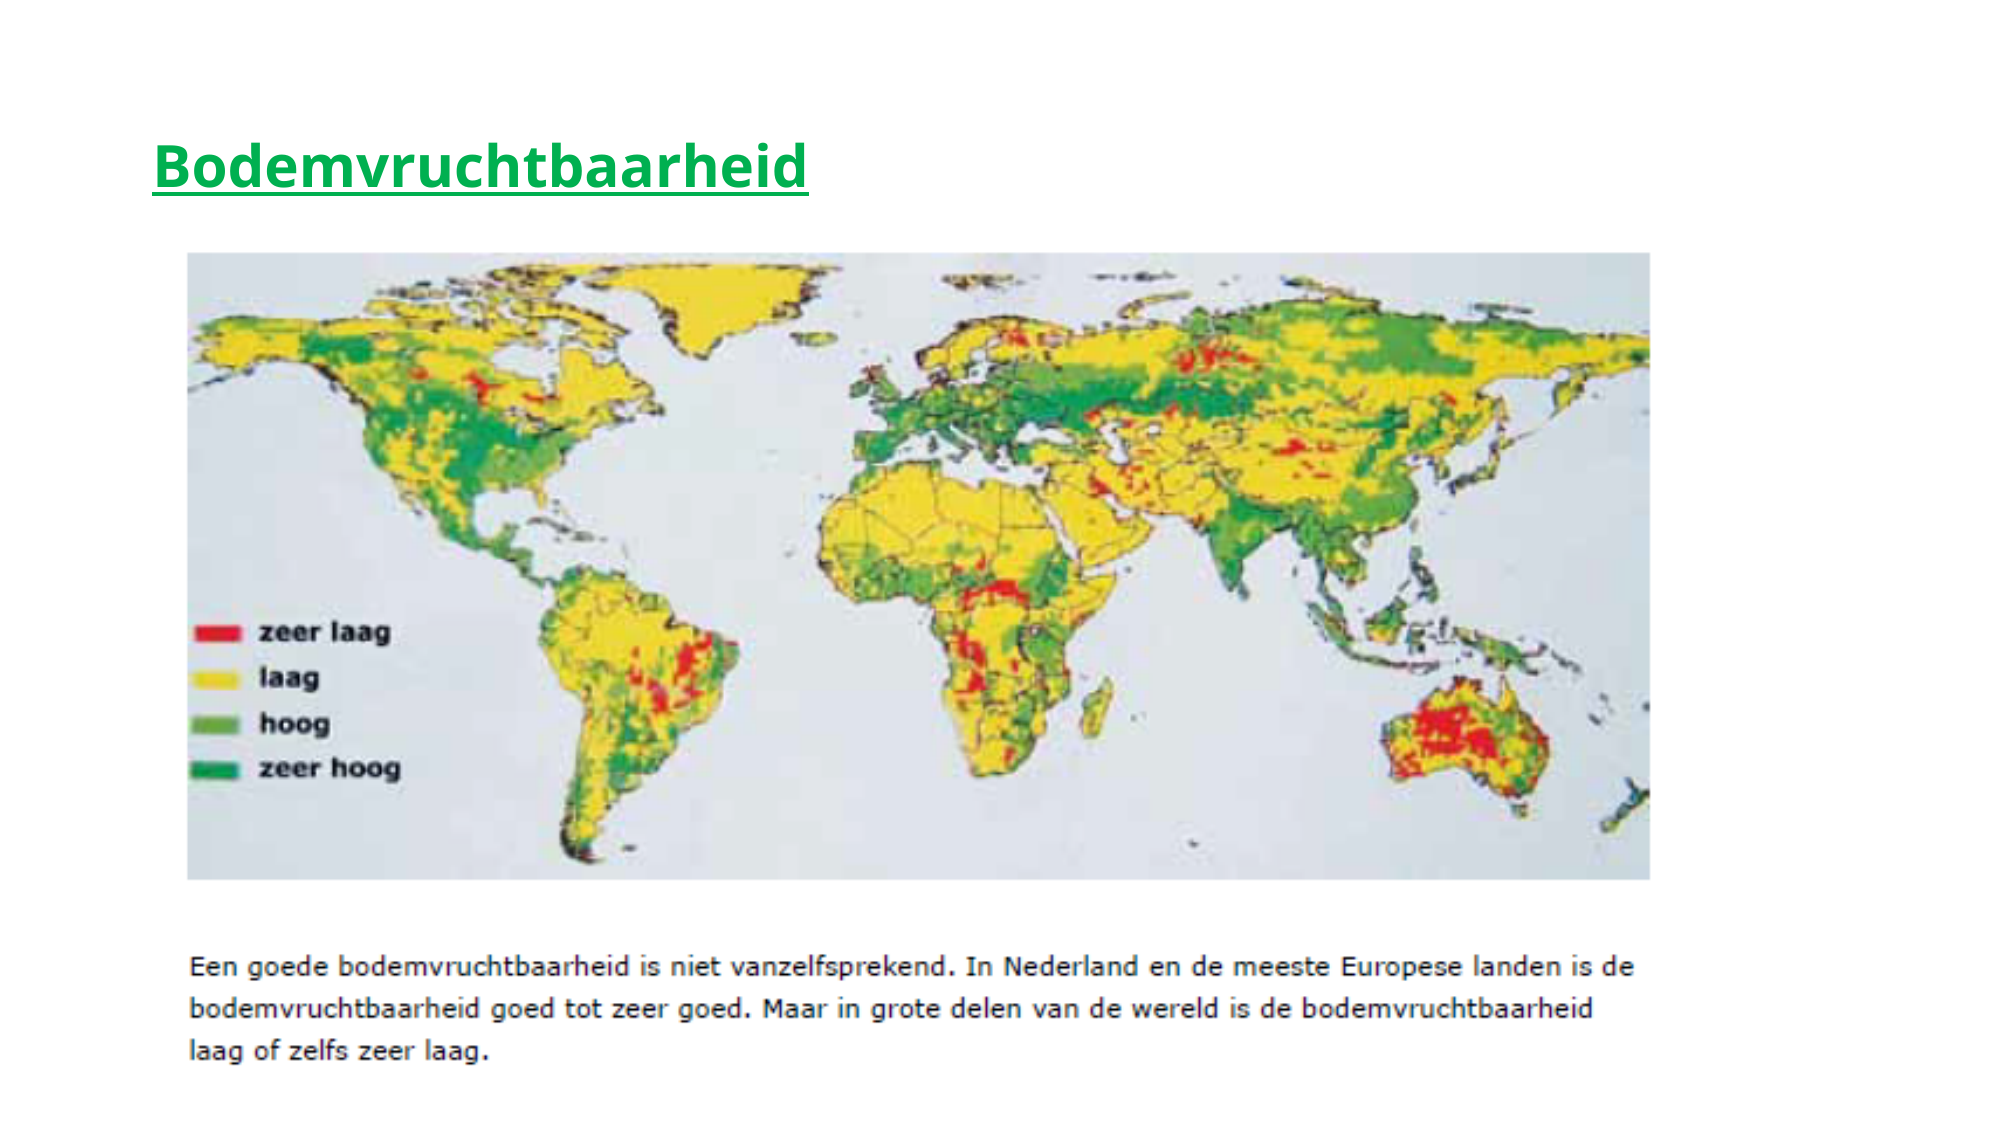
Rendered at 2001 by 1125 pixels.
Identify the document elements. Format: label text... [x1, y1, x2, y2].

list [174, 202, 1681, 1098]
title Bodemvruchtbaarheid [137, 59, 1863, 278]
